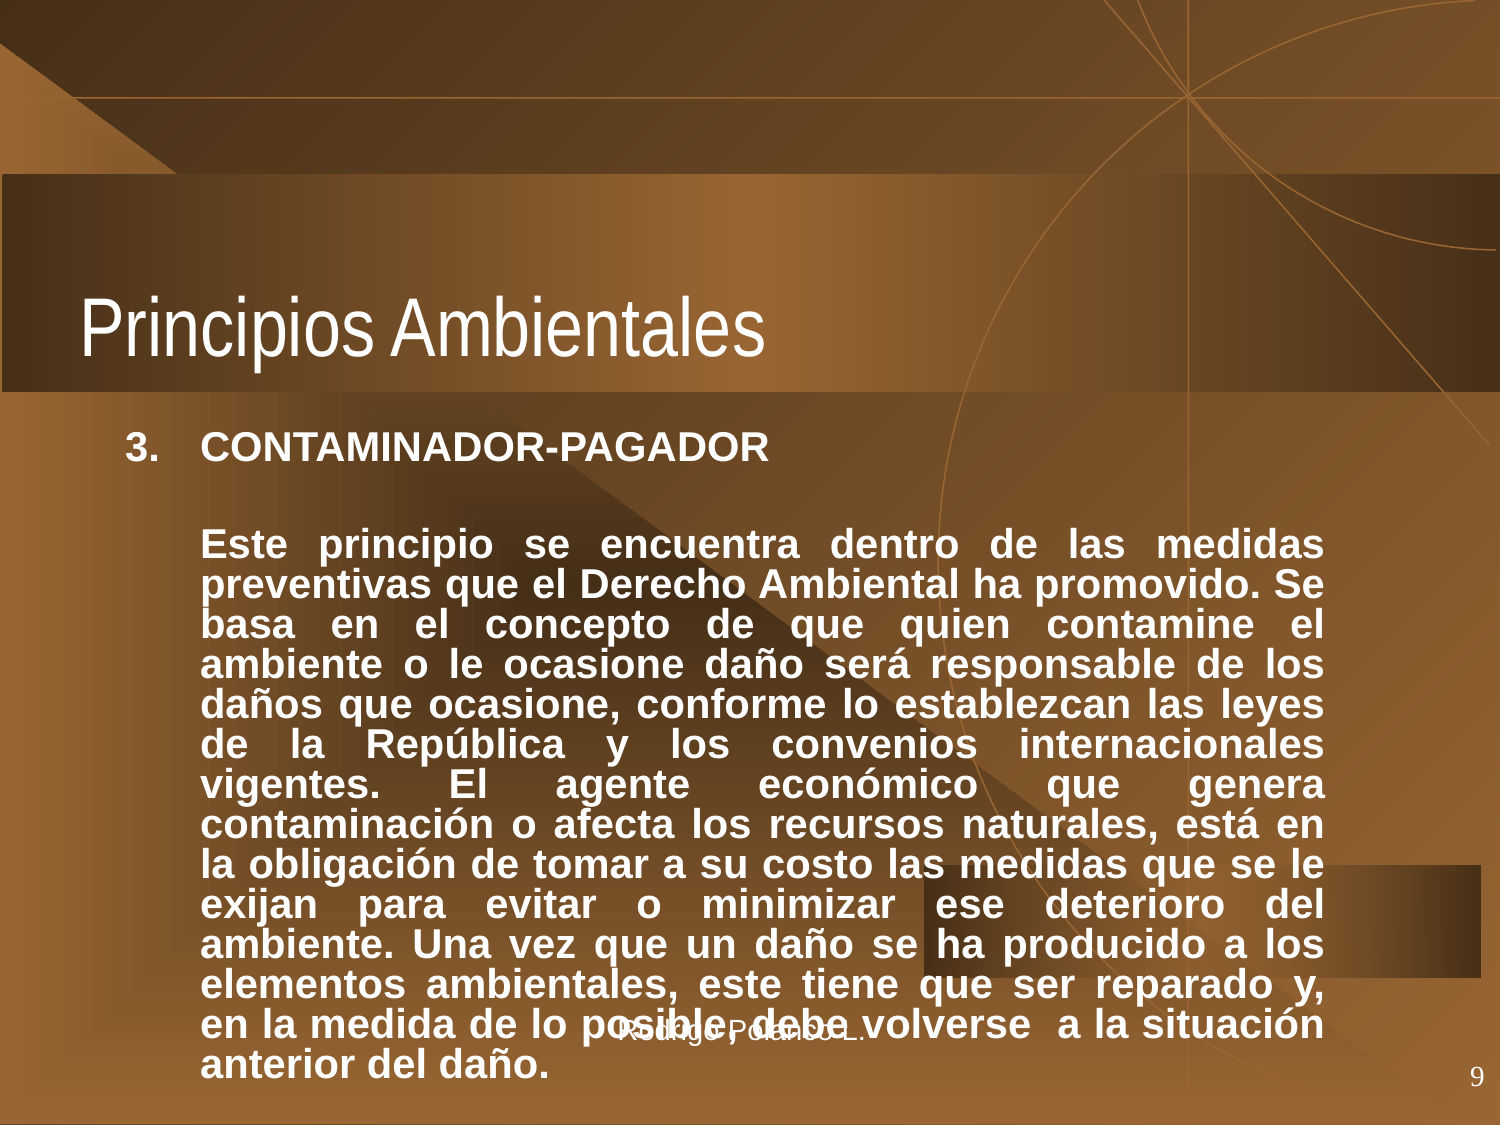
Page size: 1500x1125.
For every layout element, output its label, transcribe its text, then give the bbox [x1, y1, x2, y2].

list 3. CONTAMINADOR-PAGADOR Este principio se encuentra dentro de las medidas preventivas que el Derecho Ambiental ha promovido. Se basa en el concepto de que quien contamine el ambiente o le ocasione daño será responsable de los daños que ocasione, conforme lo establezcan las leyes de la República y los convenios internacionales vigentes. El agente económico que genera contaminación o afecta los recursos naturales, está en la obligación de tomar a su costo las medidas que se le exijan para evitar o minimizar ese deterioro del ambiente. Una vez que un daño se ha producido a los elementos ambientales, este tiene que ser reparado y, en la medida de lo posible, debe volverse a la situación anterior del daño. [109, 422, 1341, 1125]
slide_number 9 [1341, 1049, 1500, 1125]
title Principios Ambientales [63, 177, 1446, 382]
